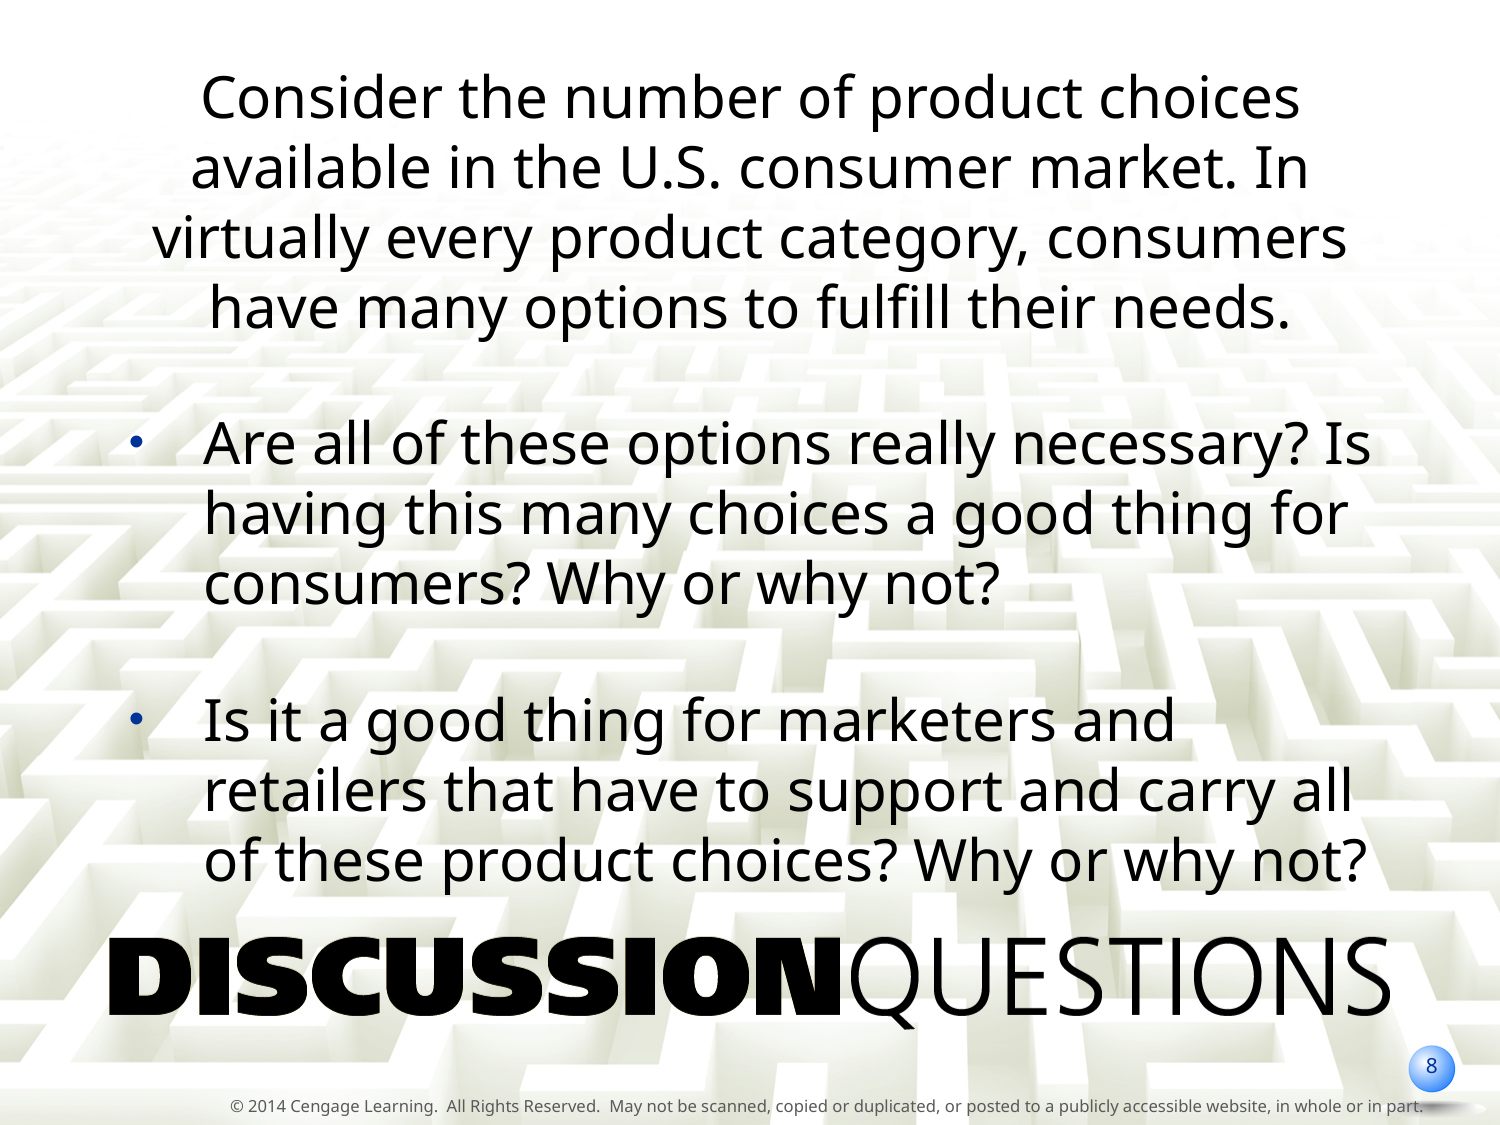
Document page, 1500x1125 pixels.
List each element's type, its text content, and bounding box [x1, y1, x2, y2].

picture [0, 0, 1500, 1125]
list Consider the number of product choices available in the U.S. consumer market. In virtually every product category, consumers have many options to fulfill their needs. Are all of these options really necessary? Is having this many choices a good thing for consumers? Why or why not? Is it a good thing for marketers and retailers that have to support and carry all of these product choices? Why or why not? [102, 65, 1399, 888]
slide_number 8 [1386, 1037, 1478, 1097]
